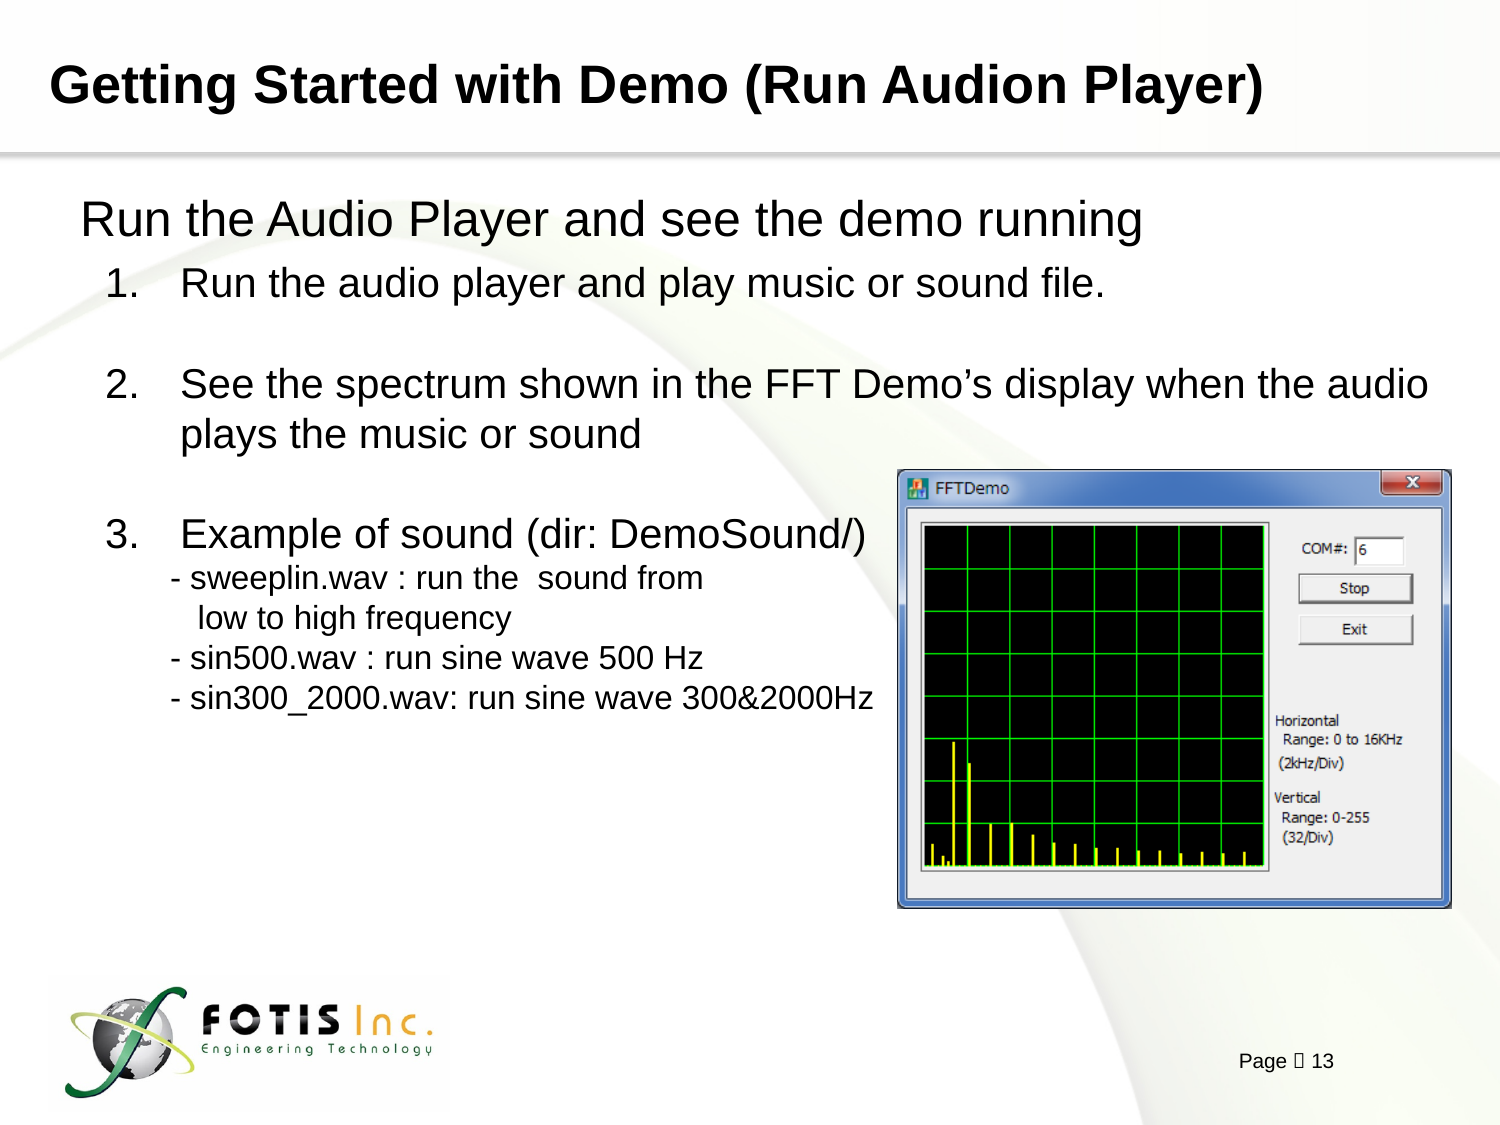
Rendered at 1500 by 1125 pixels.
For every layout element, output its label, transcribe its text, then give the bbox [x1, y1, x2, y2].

picture [0, 0, 1500, 1125]
text_box Run the Audio Player and see the demo running [65, 179, 1353, 435]
title Getting Started with Demo (Run Audion Player) [48, 48, 1448, 123]
text_box Run the audio player and play music or sound file. See the spectrum shown in the FFT Demo’s display when the audio plays the music or sound Example of sound (dir: DemoSound/) - sweeplin.wav : run the sound from low to high frequency - sin500.wav : run sine wave 500 Hz - sin300_2000.wav: run sine wave 300&2000Hz [90, 248, 1460, 774]
